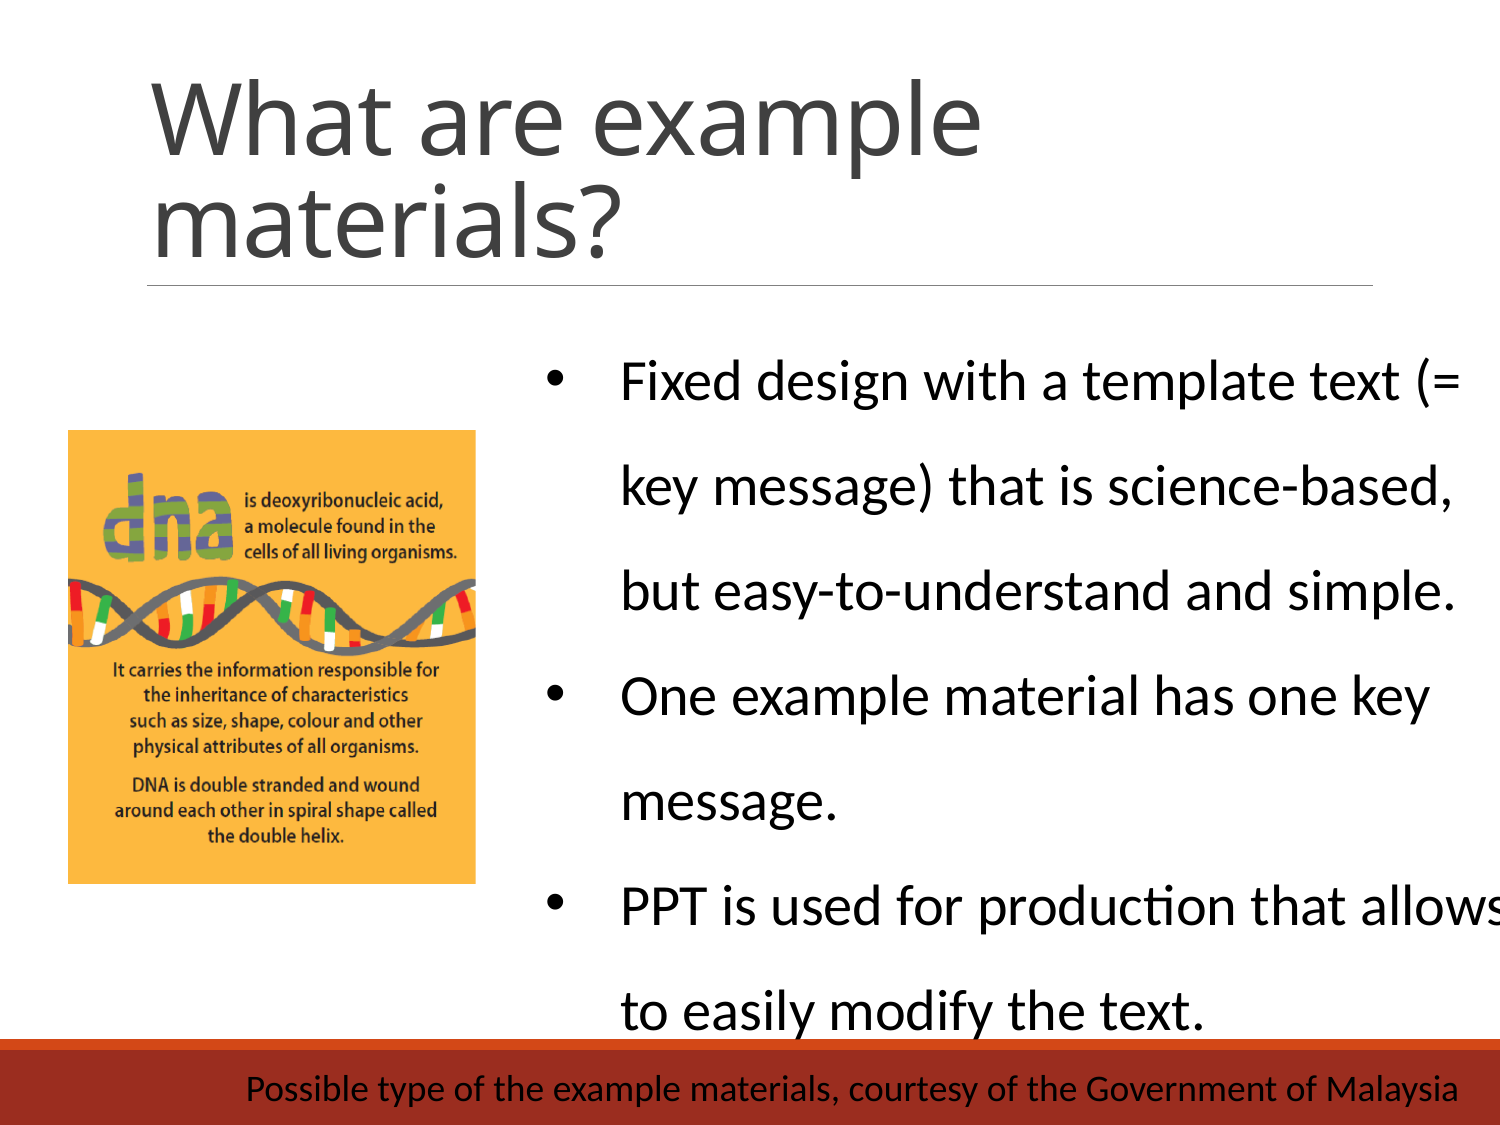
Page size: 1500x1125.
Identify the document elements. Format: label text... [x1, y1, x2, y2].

title What are example materials? [135, 47, 1373, 285]
text_box Fixed design with a template text (= key message) that is science-based, but easy-to-understand and simple. One example material has one key message. PPT is used for production that allows to easily modify the text. [530, 299, 1500, 1050]
picture [66, 429, 477, 884]
text_box Possible type of the example materials, courtesy of the Government of Malaysia [231, 1056, 1493, 1117]
